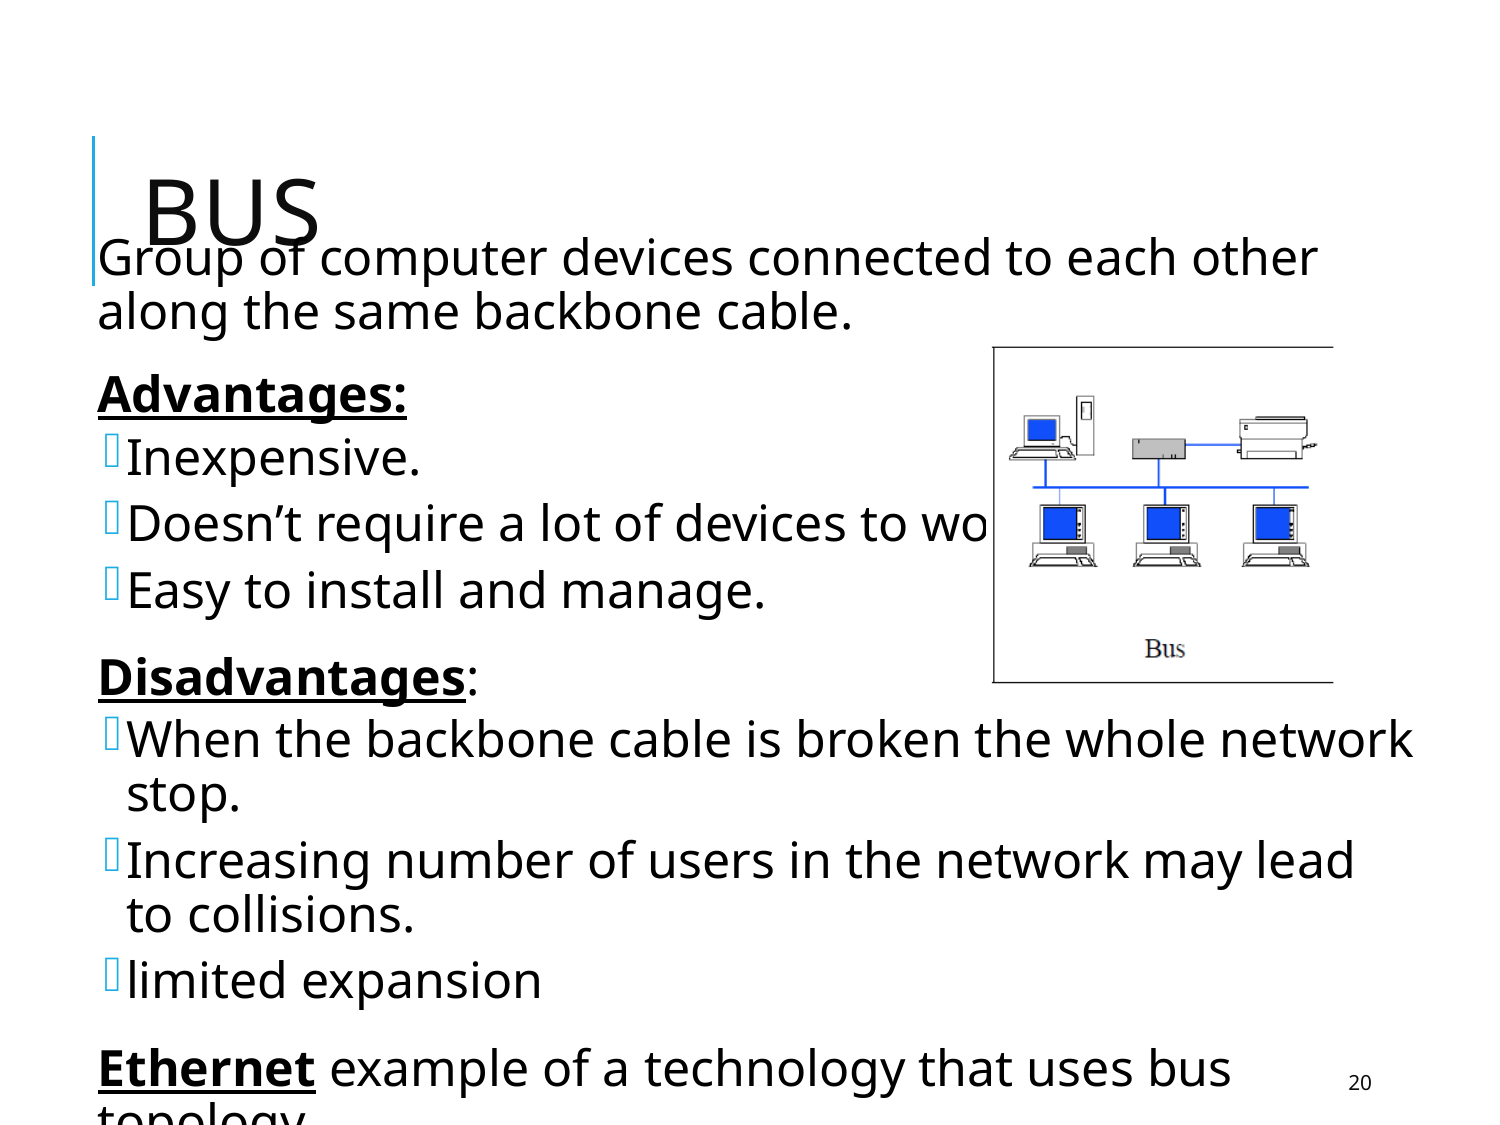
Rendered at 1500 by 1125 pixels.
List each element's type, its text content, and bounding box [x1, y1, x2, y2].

slide_number 20 [1333, 1061, 1454, 1107]
list Group of computer devices connected to each other along the same backbone cable. Advantages: Inexpensive. Doesn’t require a lot of devices to work. Easy to install and manage. Disadvantages: When the backbone cable is broken the whole network stop. Increasing number of users in the network may lead to collisions. limited expansion Ethernet example of a technology that uses bus topology. [75, 224, 1425, 984]
picture [985, 337, 1334, 698]
title Bus [126, 96, 1322, 224]
